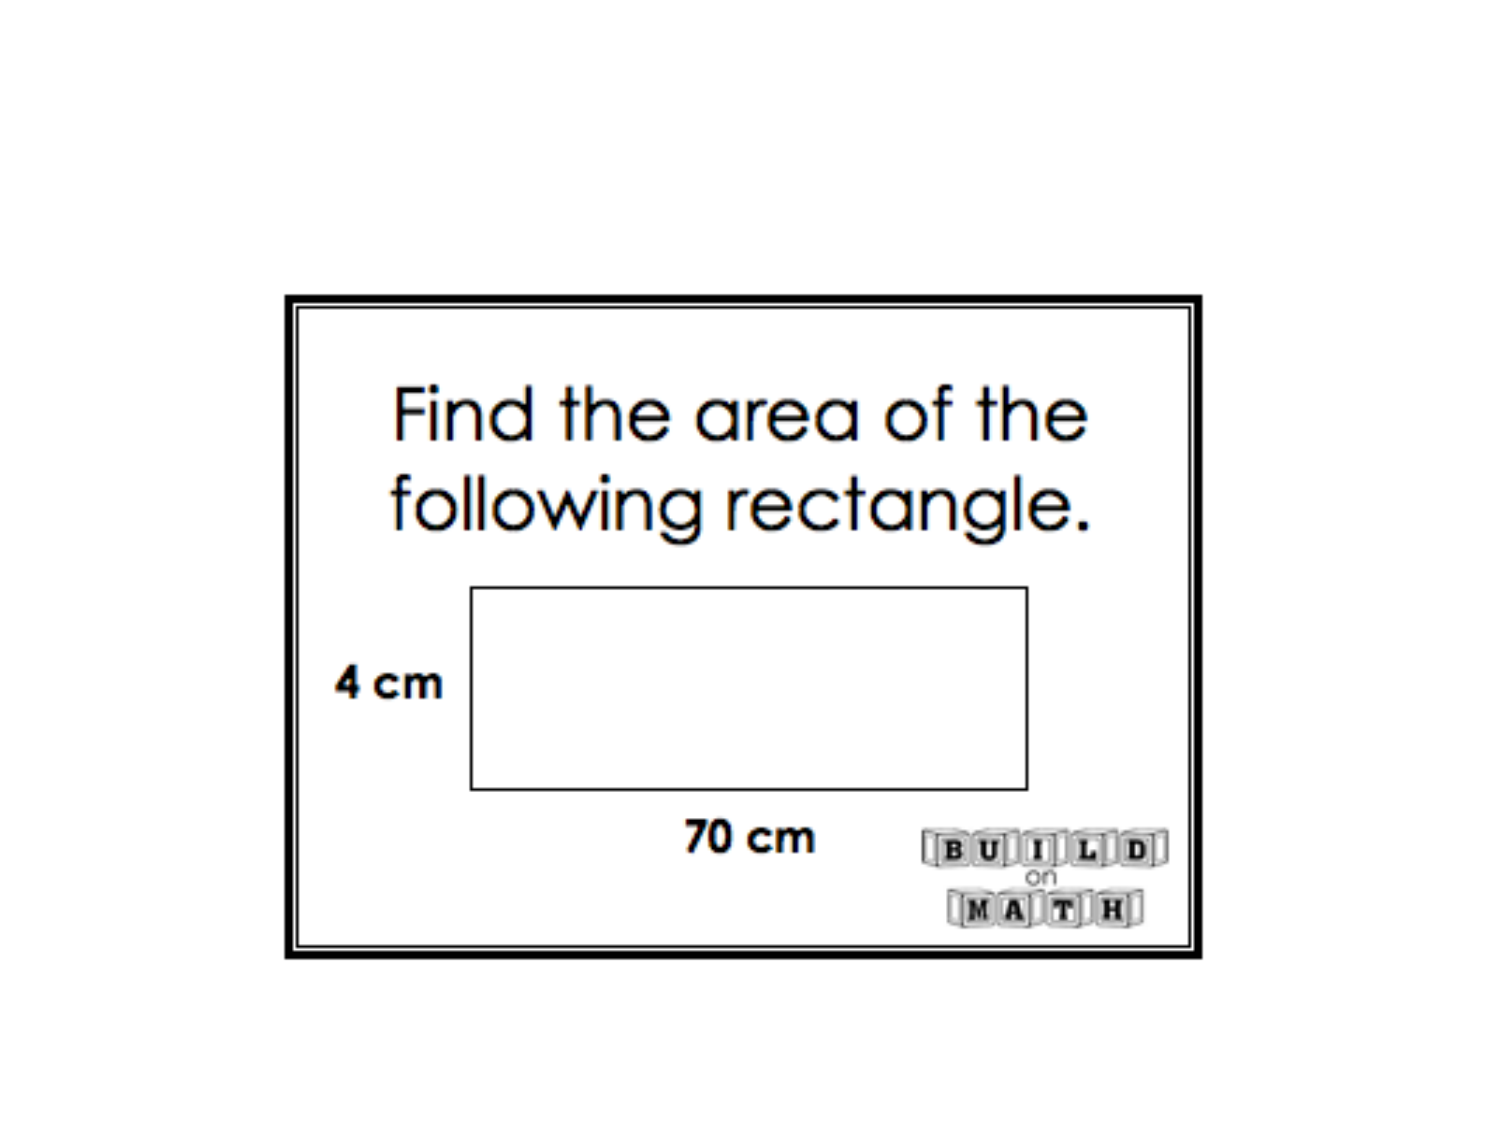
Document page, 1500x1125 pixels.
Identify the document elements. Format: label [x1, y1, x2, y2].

list [74, 262, 1426, 1006]
